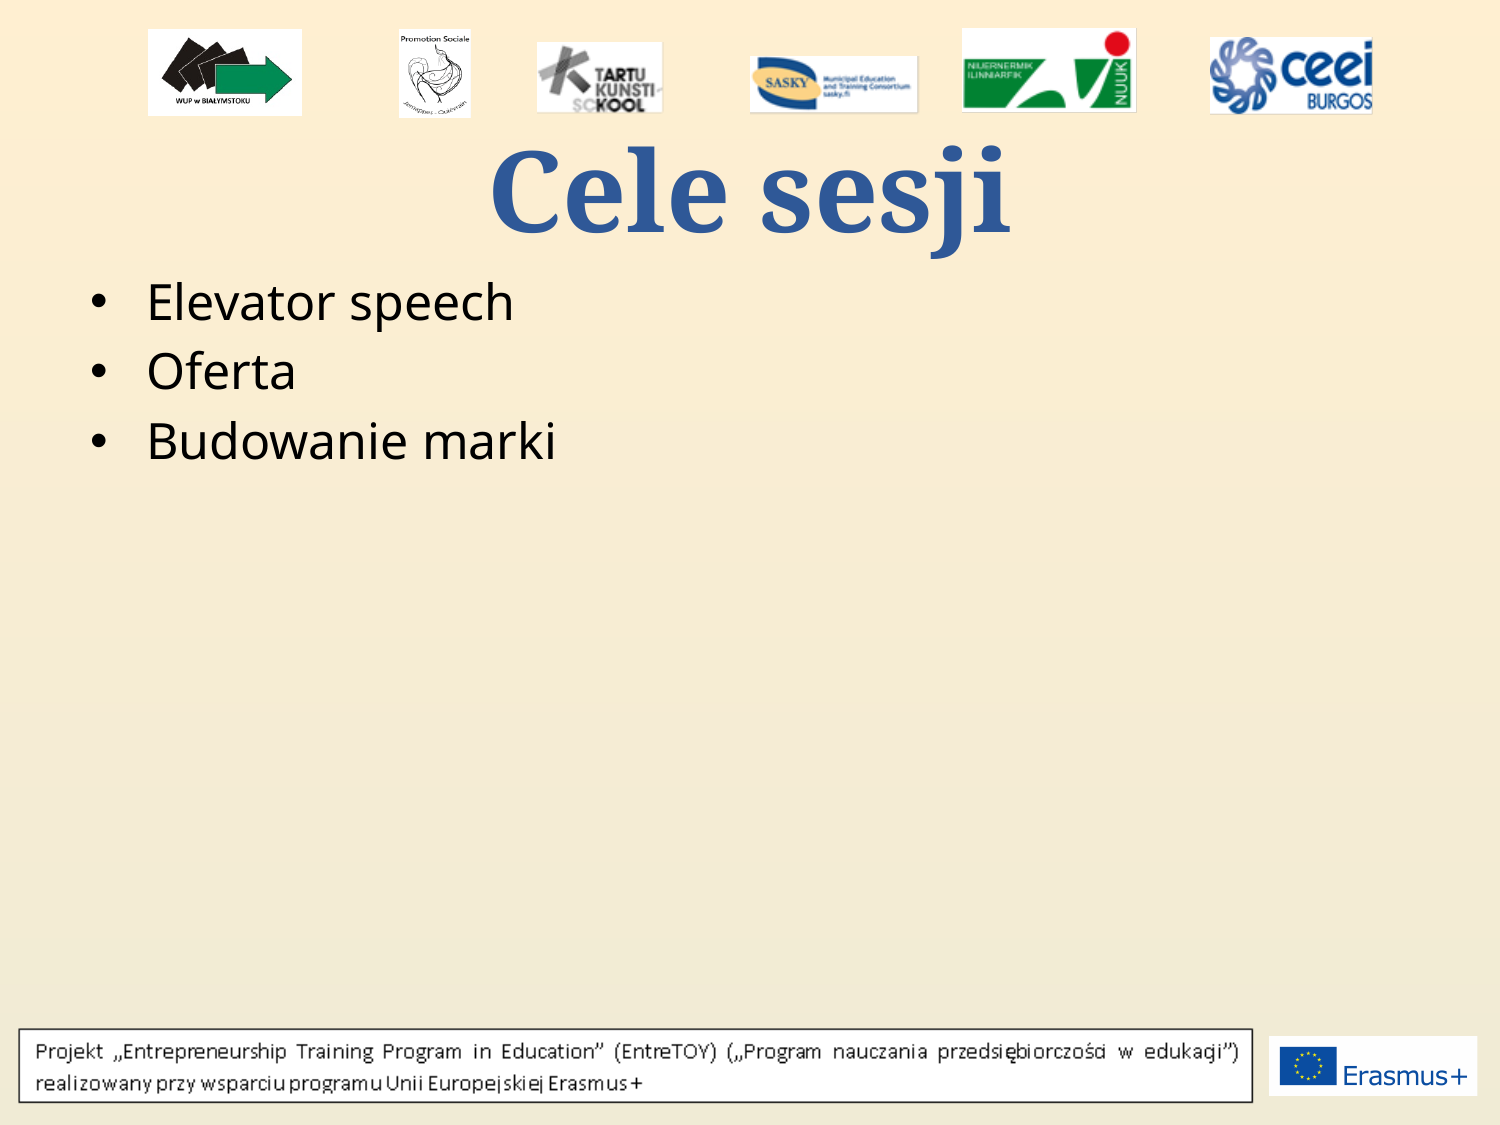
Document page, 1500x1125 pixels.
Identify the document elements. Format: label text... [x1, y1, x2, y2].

picture [399, 29, 471, 118]
picture [537, 42, 668, 118]
picture [962, 28, 1140, 116]
picture [750, 56, 921, 116]
picture [17, 1027, 1255, 1105]
list Elevator speech Oferta Budowanie marki [75, 262, 1425, 1005]
picture [1210, 37, 1374, 116]
title Cele sesji [75, 137, 1425, 262]
picture [148, 29, 302, 116]
